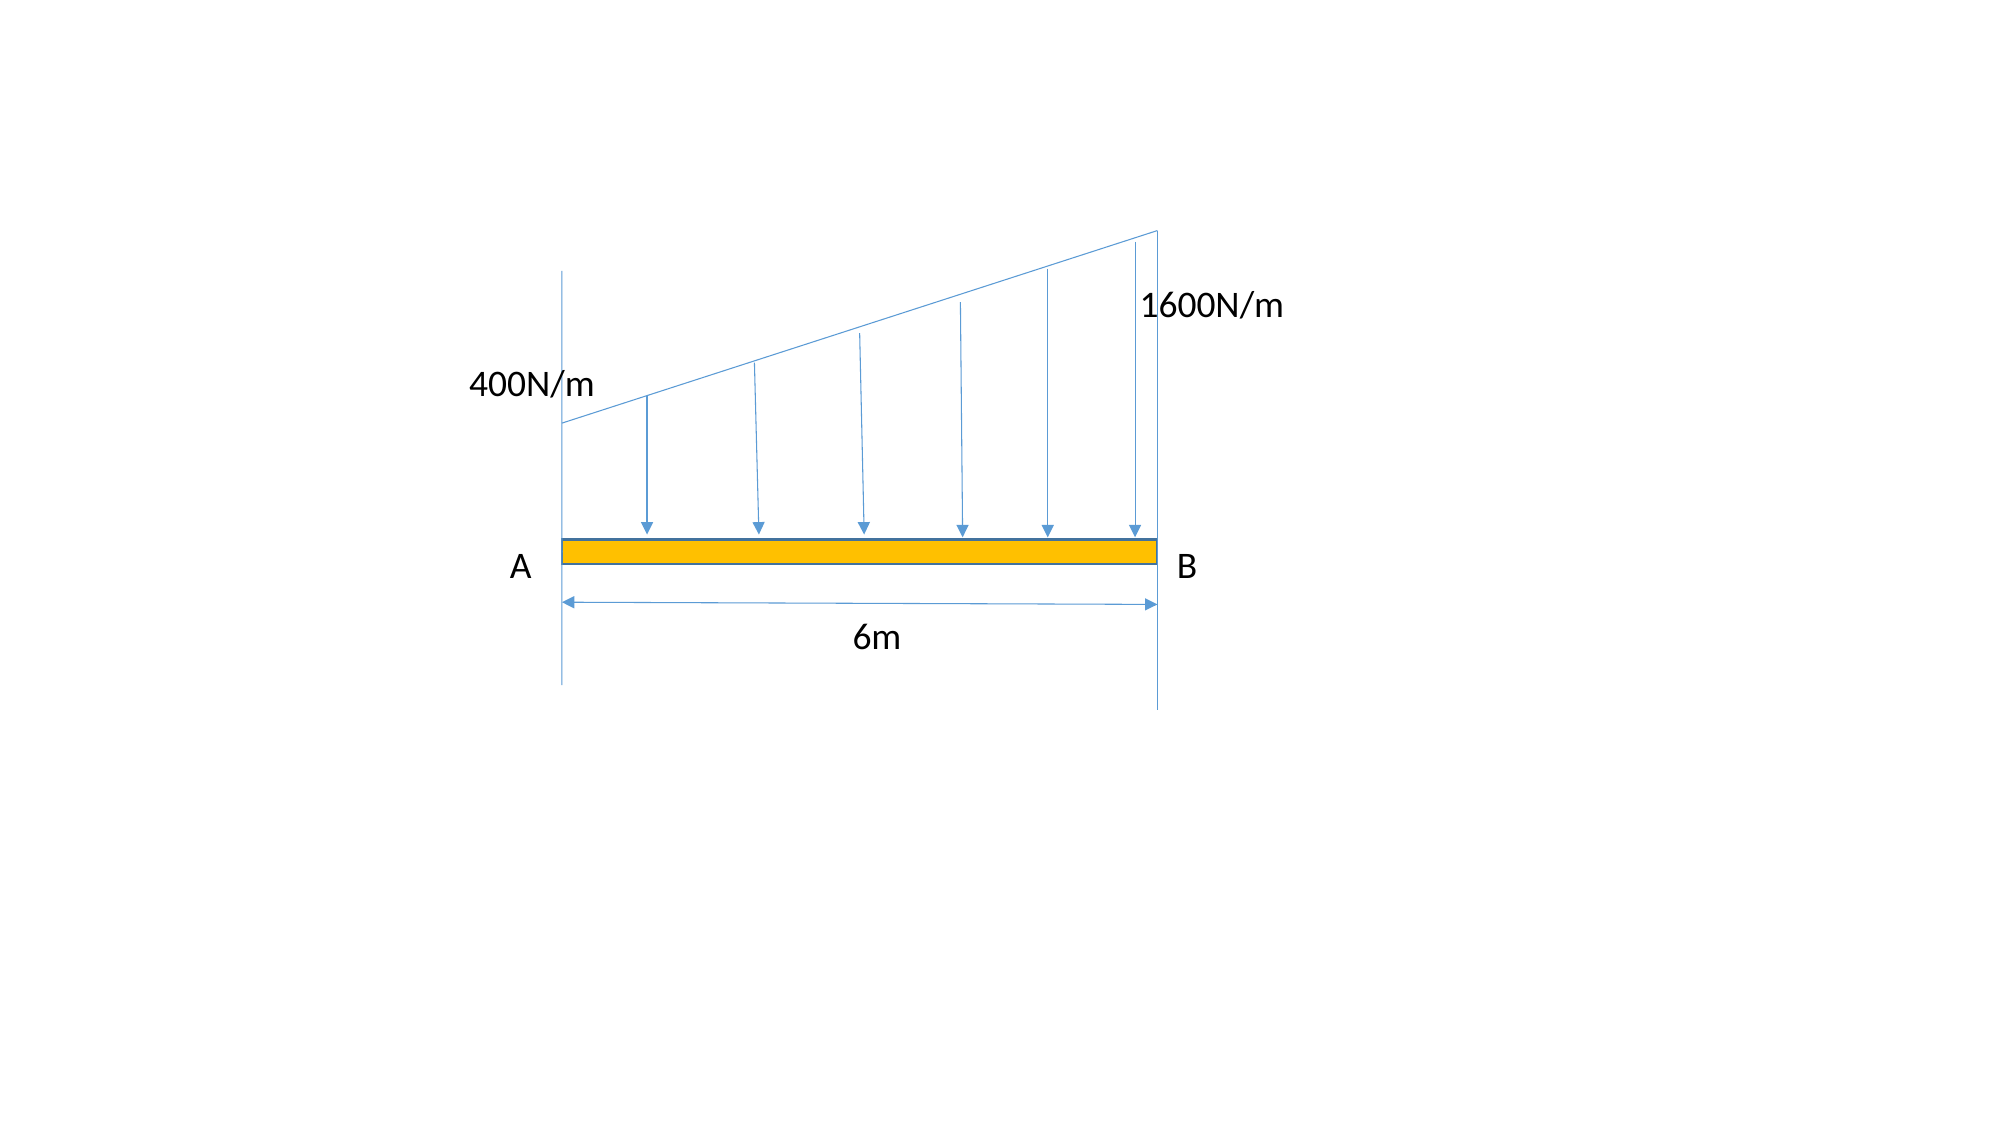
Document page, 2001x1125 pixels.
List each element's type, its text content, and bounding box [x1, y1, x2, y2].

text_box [859, 332, 865, 535]
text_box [561, 230, 1157, 424]
text_box 6m [837, 605, 917, 665]
text_box 400N/m [454, 352, 561, 412]
text_box 1600N/m [1158, 272, 1300, 333]
text_box [563, 538, 1157, 565]
text_box B [1162, 533, 1213, 594]
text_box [754, 362, 759, 535]
text_box A [495, 533, 547, 594]
